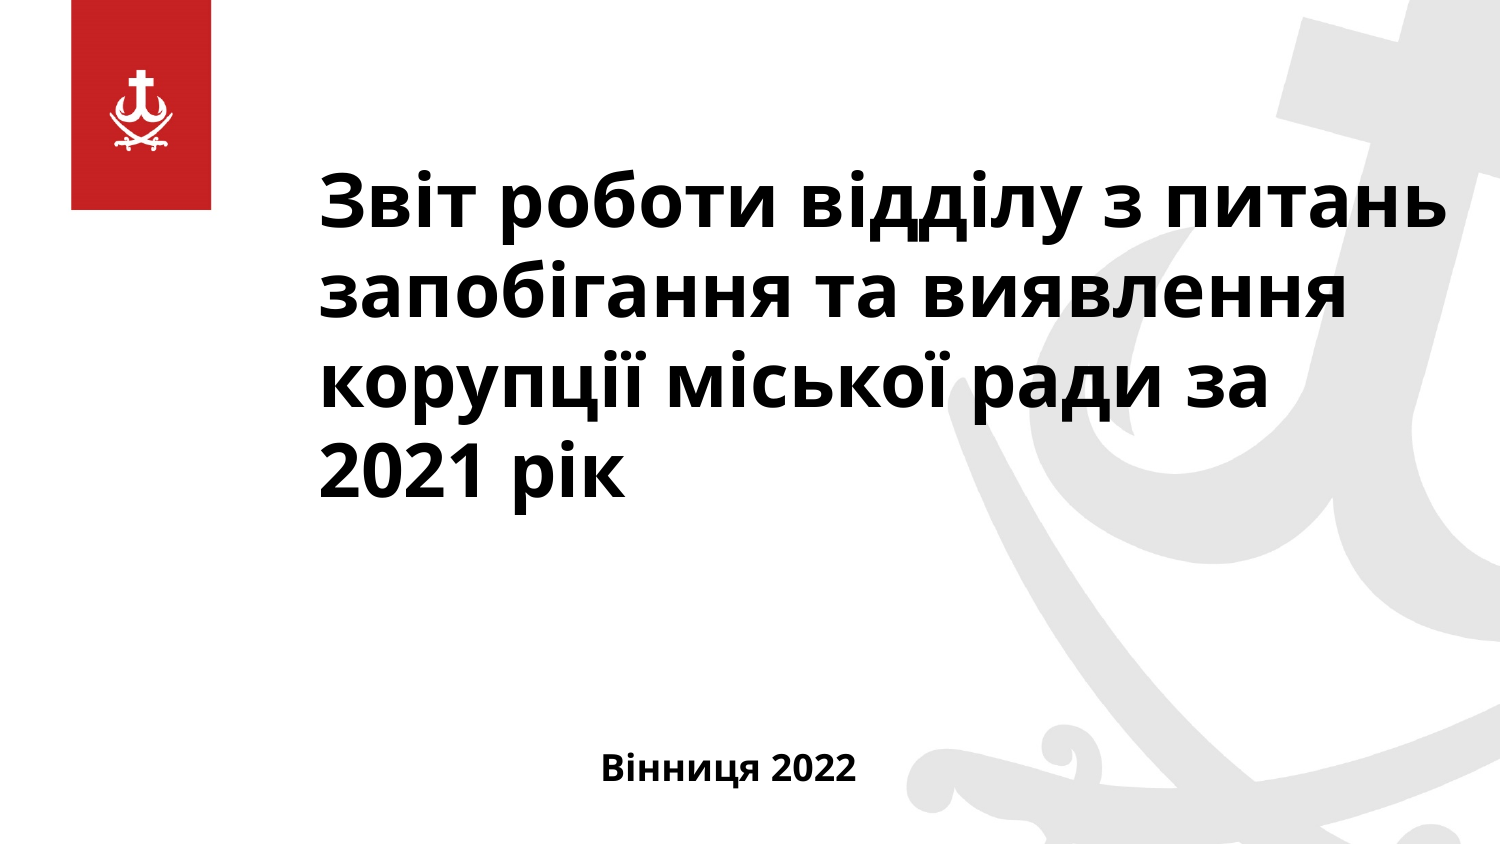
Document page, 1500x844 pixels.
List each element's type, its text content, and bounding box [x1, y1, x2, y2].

picture [0, 0, 1500, 844]
text_box Звіт роботи відділу з питань запобігання та виявлення корупції міської ради за 2021 рік [303, 144, 1479, 520]
text_box Вінниця 2022 [498, 736, 959, 797]
